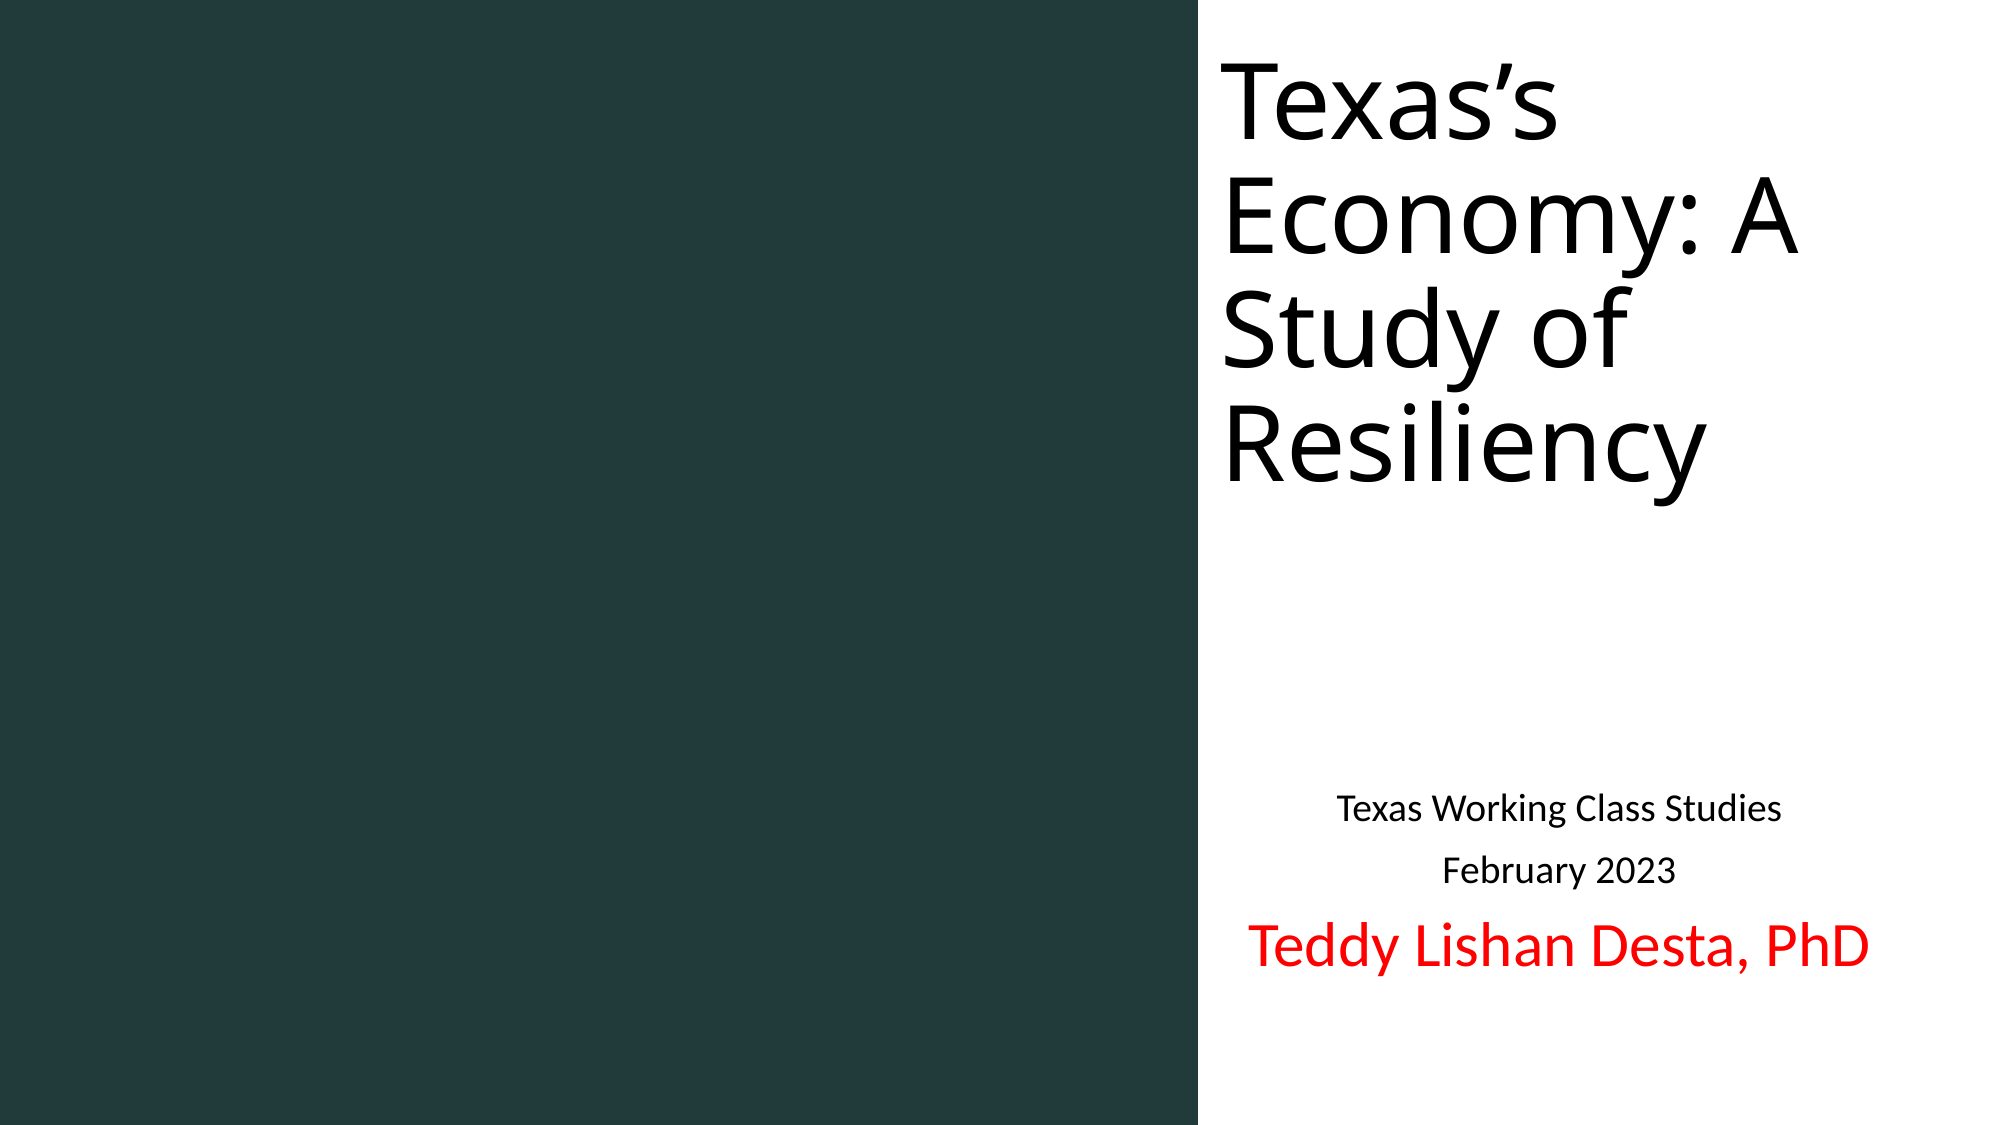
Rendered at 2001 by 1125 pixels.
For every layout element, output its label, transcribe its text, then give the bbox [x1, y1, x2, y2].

subtitle Texas Working Class Studies February 2023 Teddy Lishan Desta, PhD [1224, 779, 1895, 1046]
title Texas’s Economy: A Study of Resiliency [1205, 38, 1972, 513]
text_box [0, 0, 1199, 1125]
